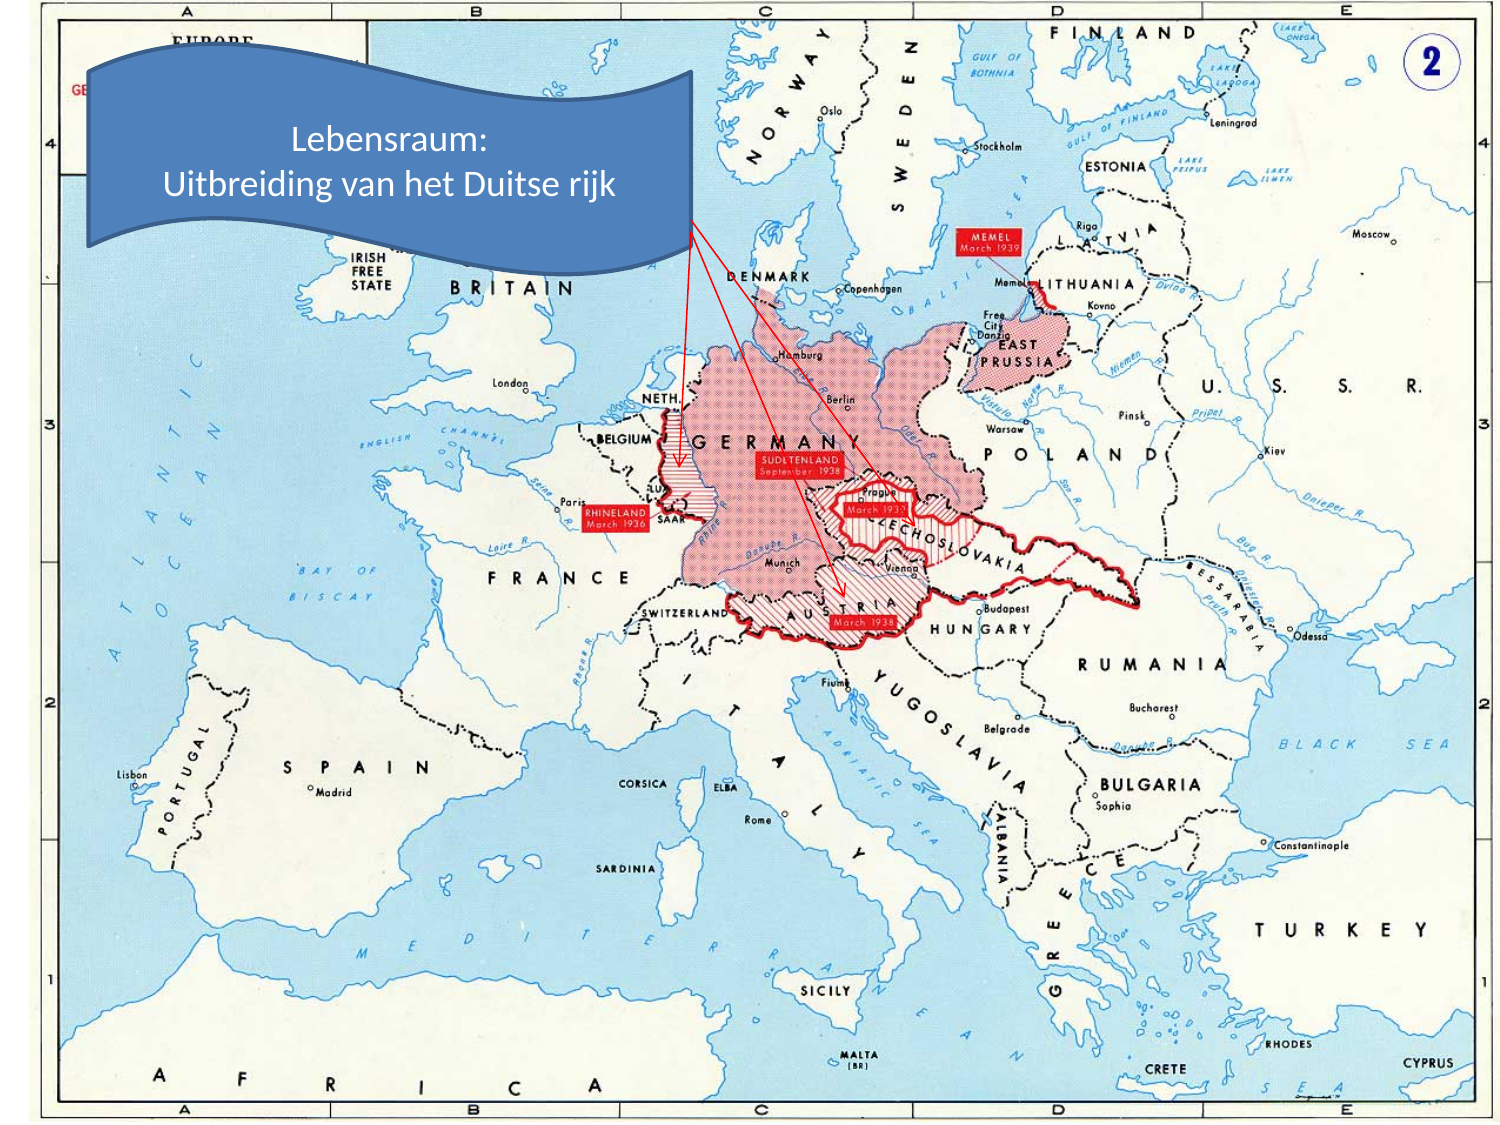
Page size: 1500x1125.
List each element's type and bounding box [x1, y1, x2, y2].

text_box [690, 219, 916, 528]
picture [29, 0, 1500, 1123]
text_box [690, 231, 845, 599]
text_box [678, 231, 692, 469]
